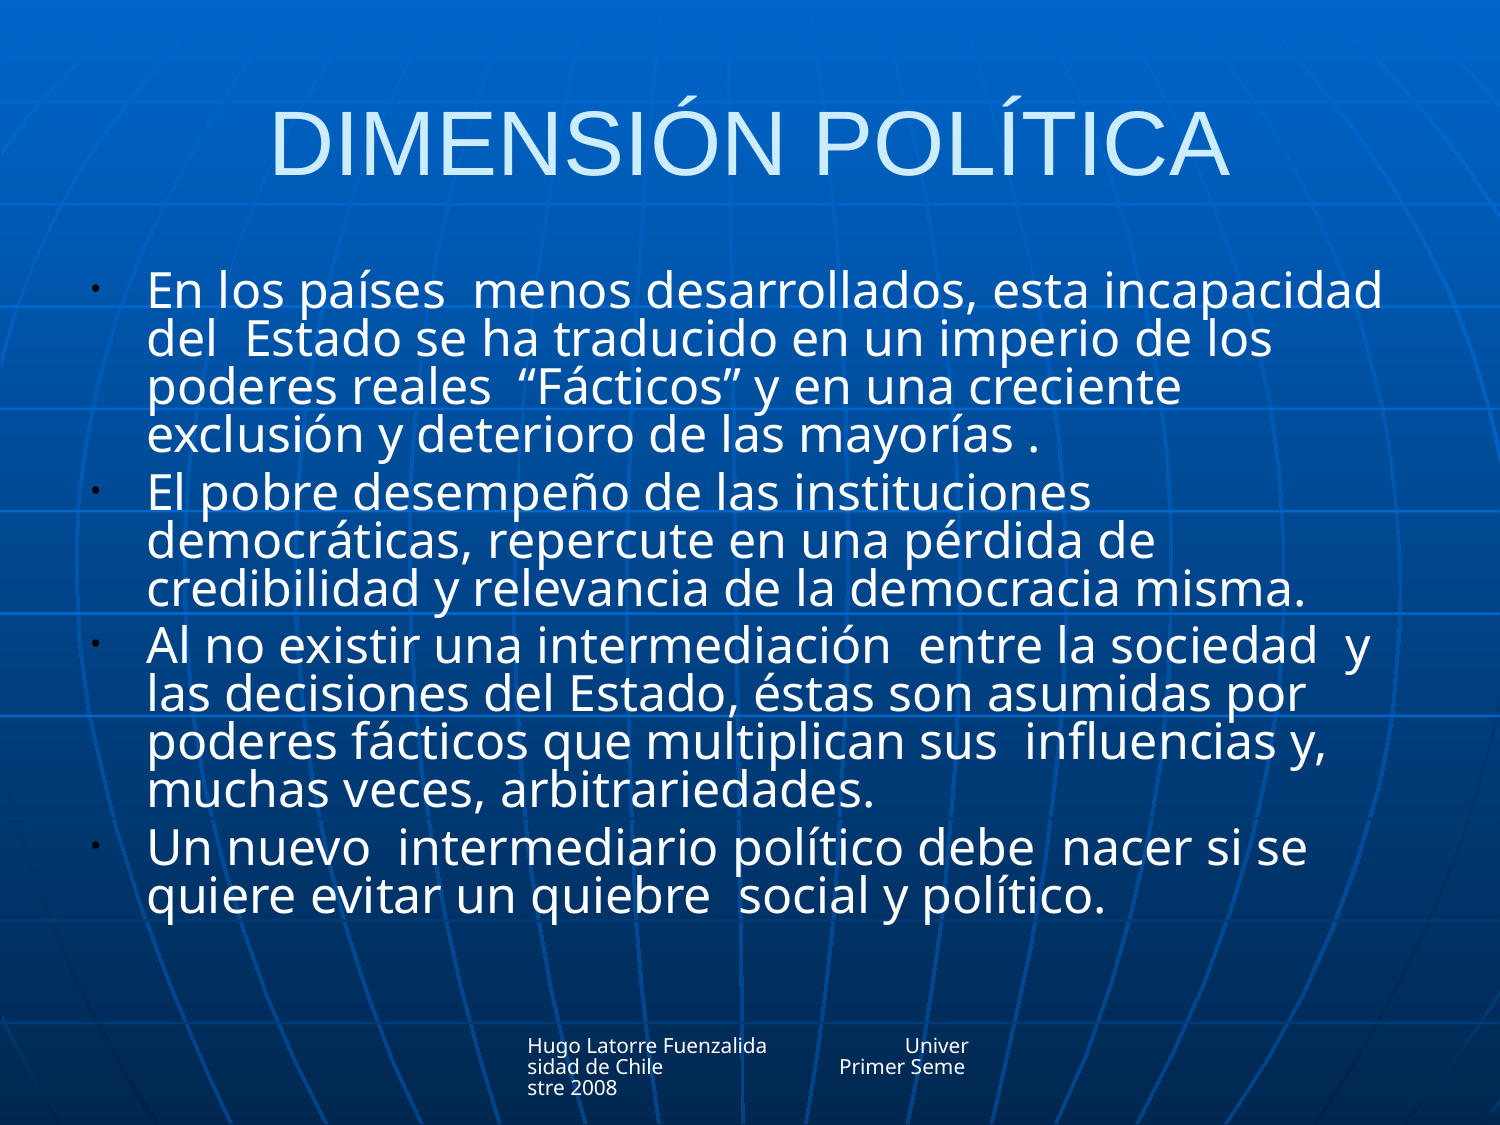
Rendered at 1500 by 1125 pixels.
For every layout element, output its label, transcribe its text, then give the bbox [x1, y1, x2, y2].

footer Hugo Latorre Fuenzalida Universidad de Chile Primer Semestre 2008 [512, 1024, 988, 1101]
title DIMENSIÓN POLÍTICA [74, 45, 1426, 233]
list En los países menos desarrollados, esta incapacidad del Estado se ha traducido en un imperio de los poderes reales “Fácticos” y en una creciente exclusión y deterioro de las mayorías . El pobre desempeño de las instituciones democráticas, repercute en una pérdida de credibilidad y relevancia de la democracia misma. Al no existir una intermediación entre la sociedad y las decisiones del Estado, éstas son asumidas por poderes fácticos que multiplican sus influencias y, muchas veces, arbitrariedades. Un nuevo intermediario político debe nacer si se quiere evitar un quiebre social y político. [74, 262, 1426, 1006]
